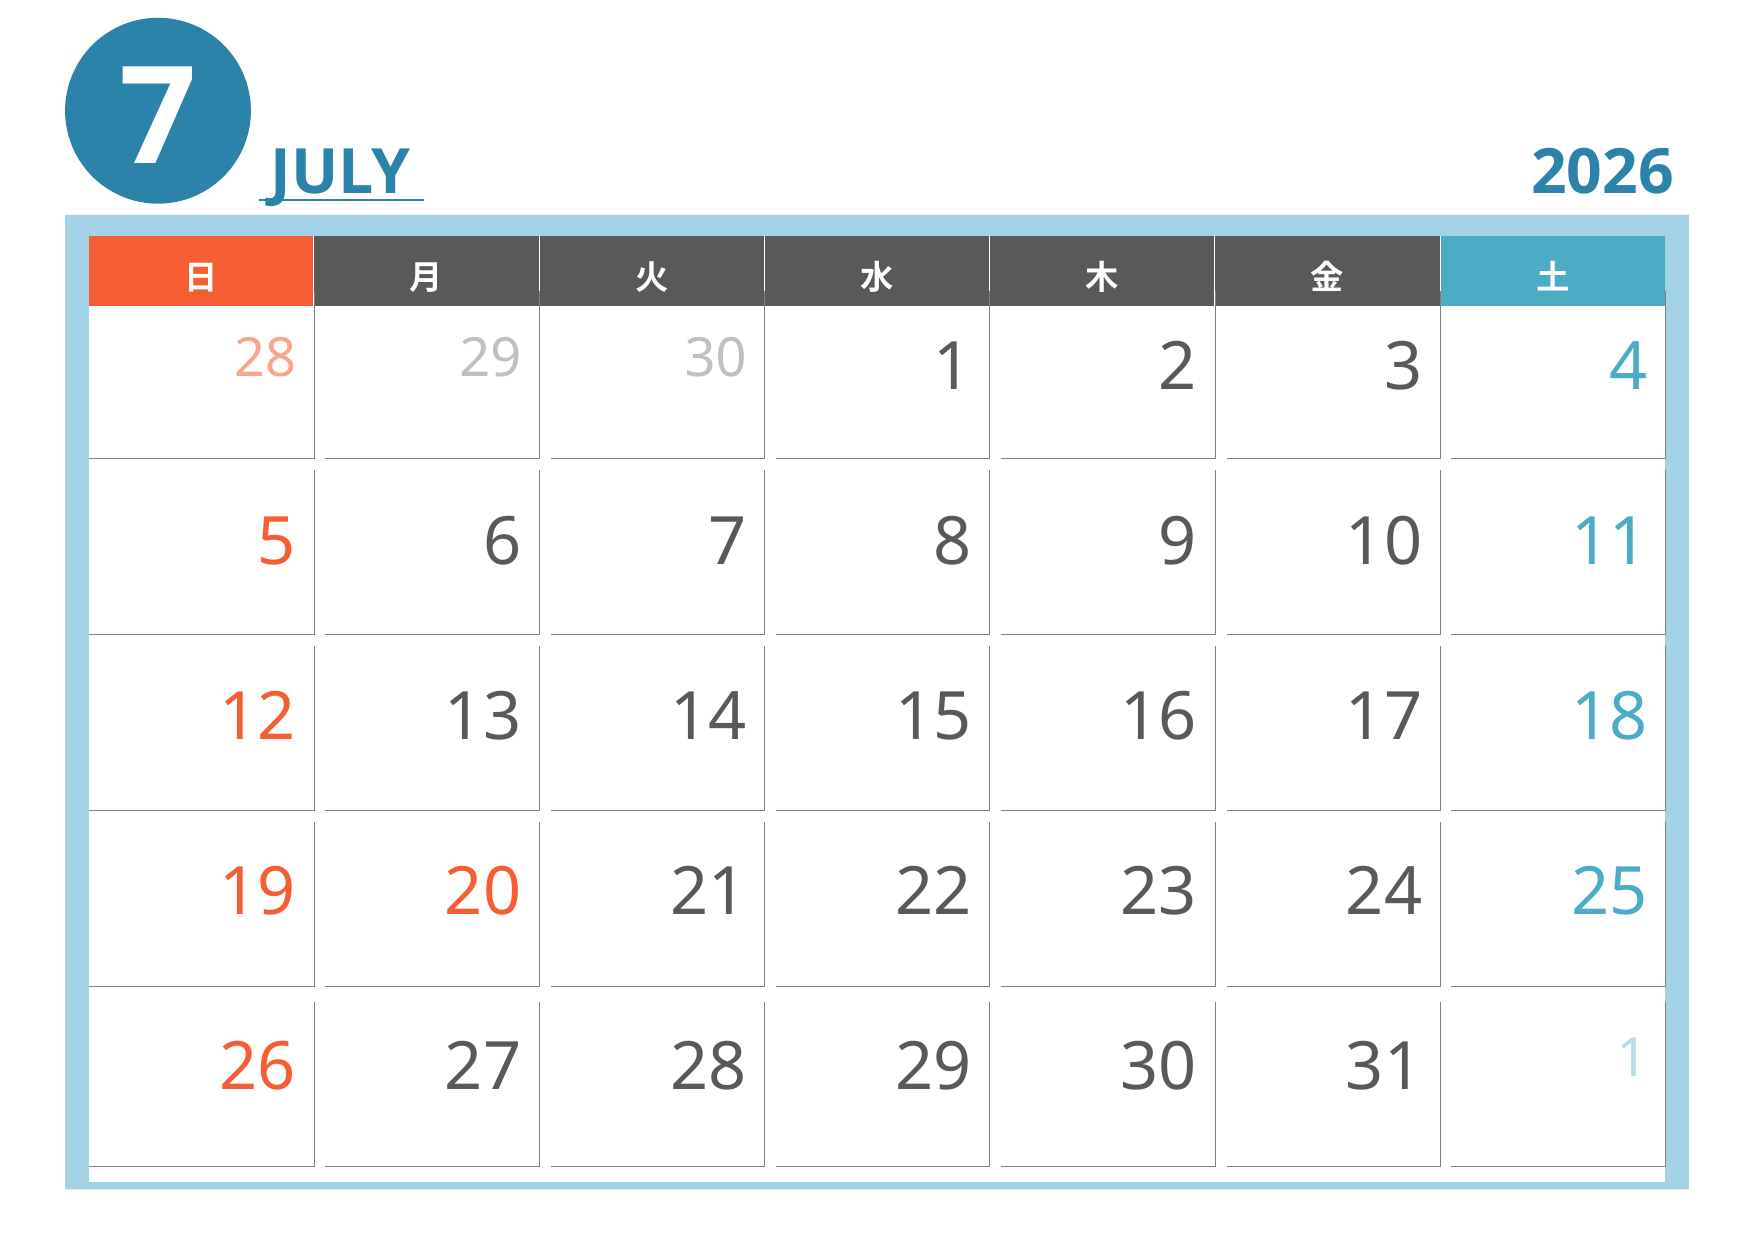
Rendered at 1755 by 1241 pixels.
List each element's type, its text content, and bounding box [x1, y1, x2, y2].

text_box JULY [255, 124, 559, 215]
table_header 金 [1215, 236, 1440, 286]
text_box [88, 290, 1666, 1167]
text_box [128, 16, 188, 21]
text_box [63, 213, 1691, 1191]
text_box 2026 [1442, 124, 1689, 215]
text_box 7 [104, 21, 212, 199]
table_header 火 [540, 236, 764, 286]
table_header 日 [89, 236, 313, 288]
text_box [124, 199, 192, 206]
text_box [212, 33, 253, 189]
table_header 月 [314, 236, 539, 286]
table_header 木 [990, 236, 1214, 286]
text_box [63, 33, 104, 189]
table_header 水 [765, 236, 989, 286]
table_header 土 [1441, 236, 1665, 288]
